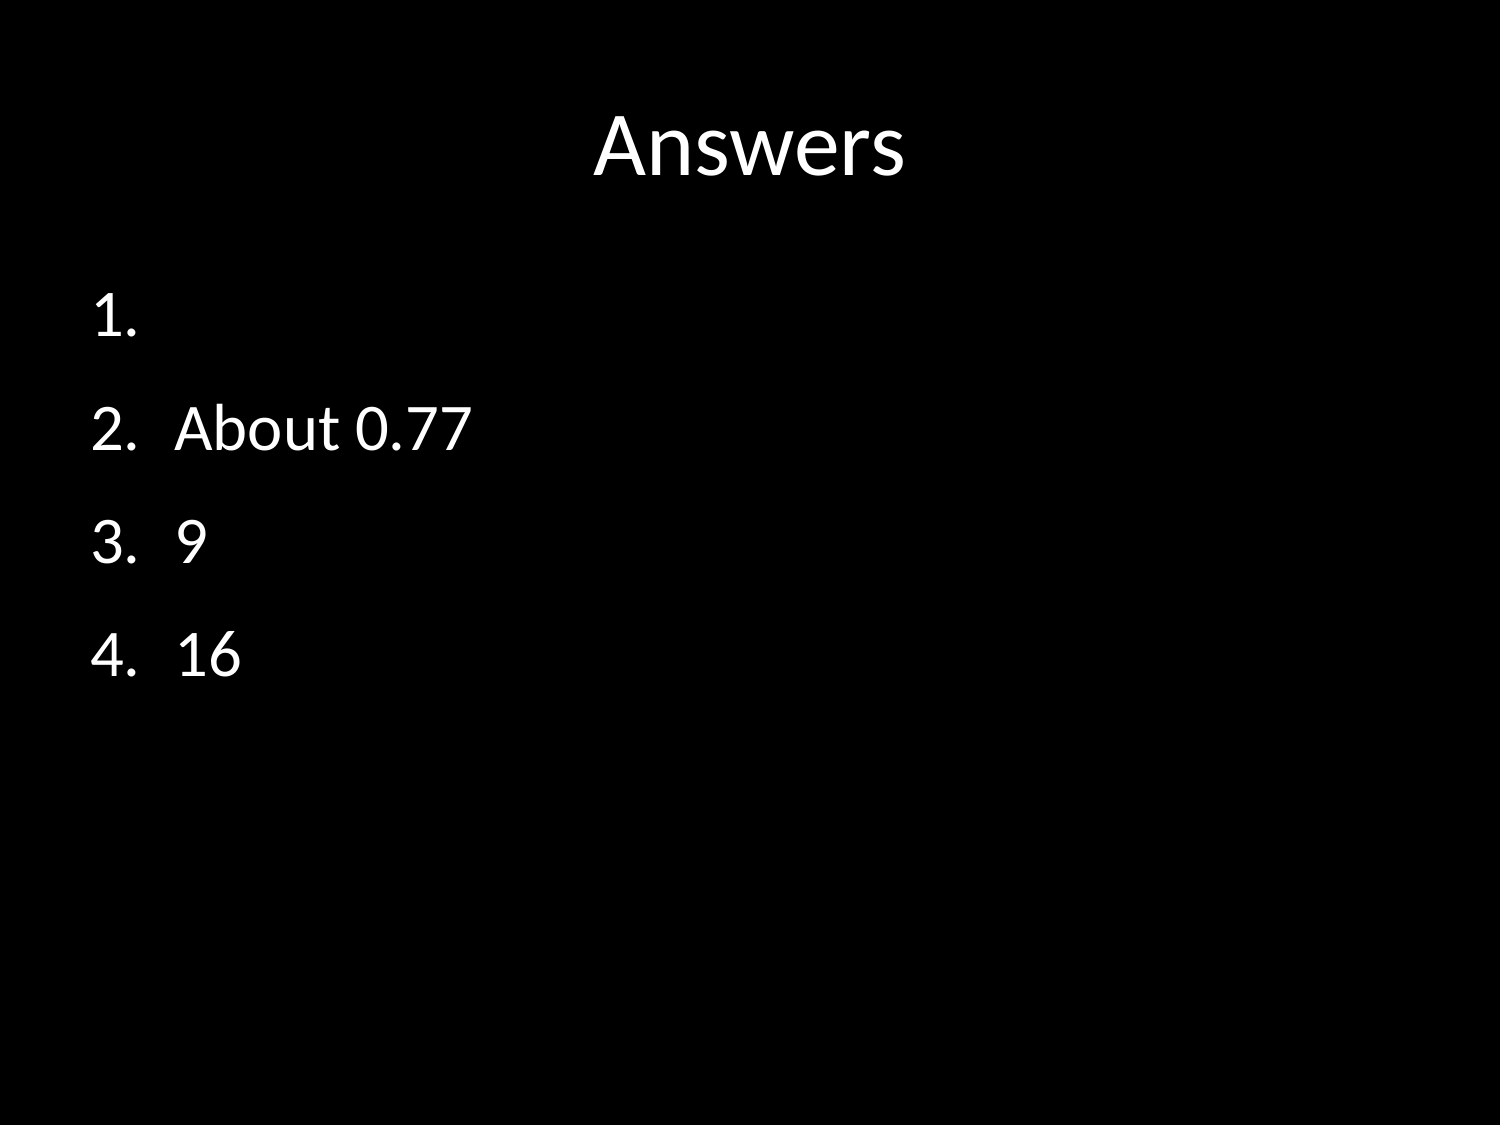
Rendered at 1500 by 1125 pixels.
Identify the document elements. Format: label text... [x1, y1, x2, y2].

title Answers [75, 45, 1425, 233]
